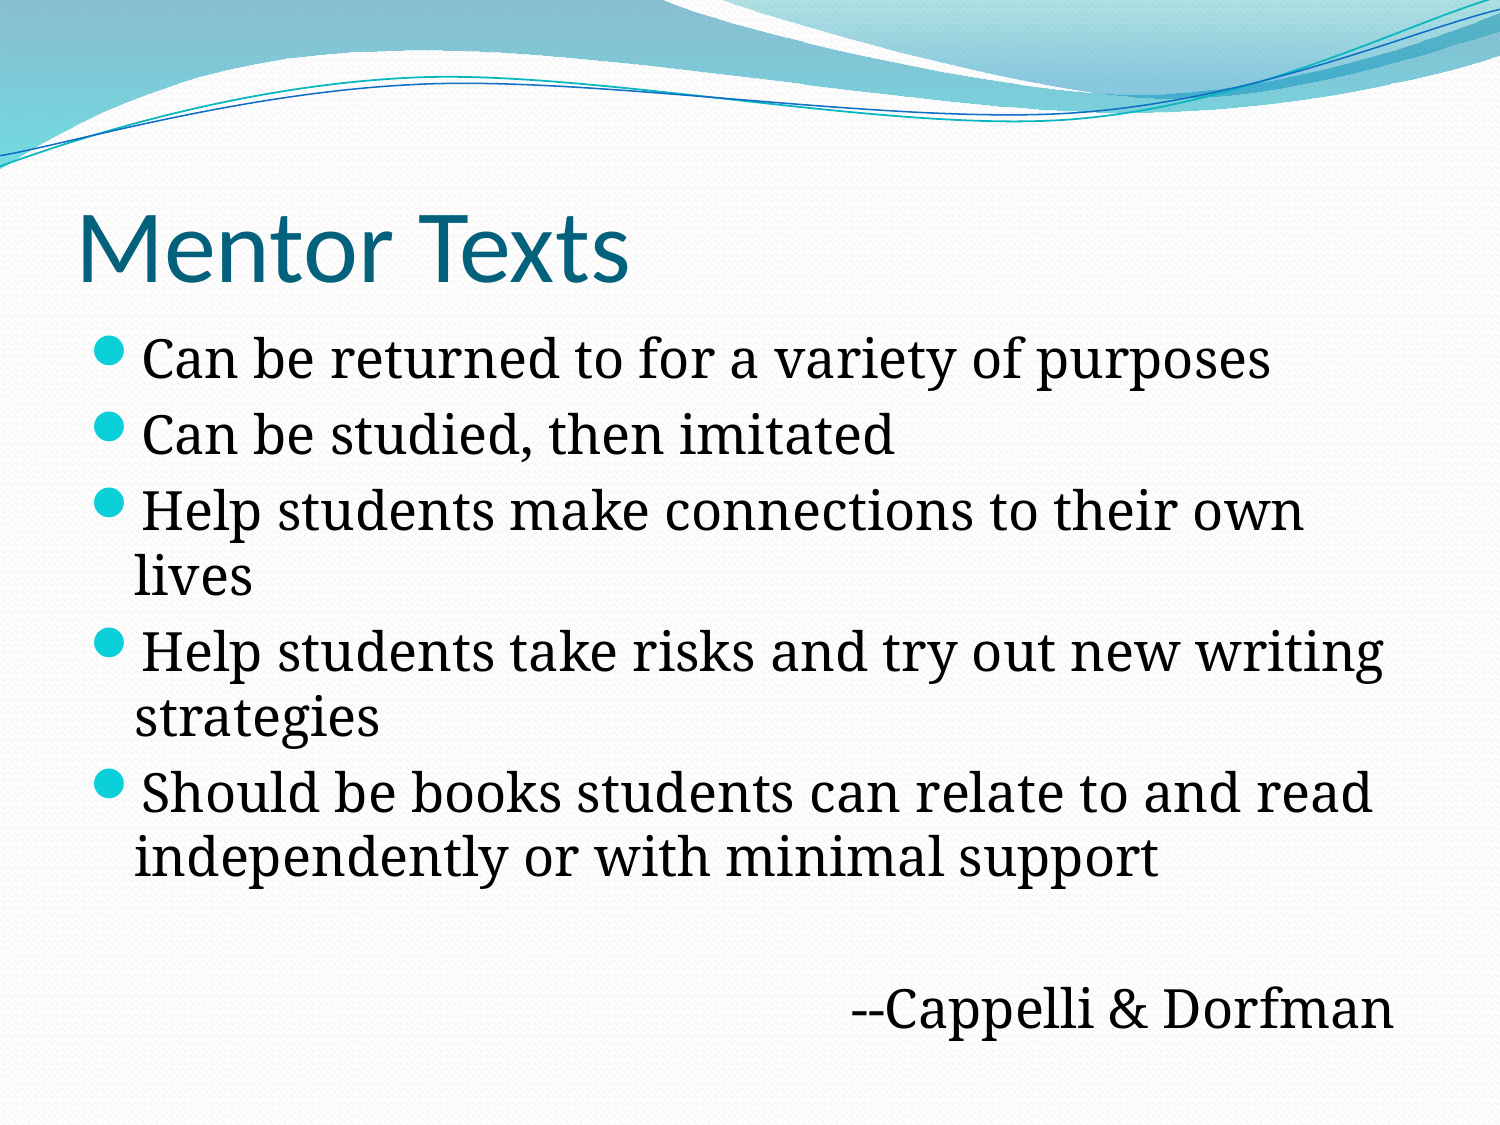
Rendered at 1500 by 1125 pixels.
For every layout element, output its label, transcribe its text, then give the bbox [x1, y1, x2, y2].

title Mentor Texts [75, 115, 1425, 303]
list Can be returned to for a variety of purposes Can be studied, then imitated Help students make connections to their own lives Help students take risks and try out new writing strategies Should be books students can relate to and read independently or with minimal support --Cappelli & Dorfman [75, 317, 1425, 1038]
